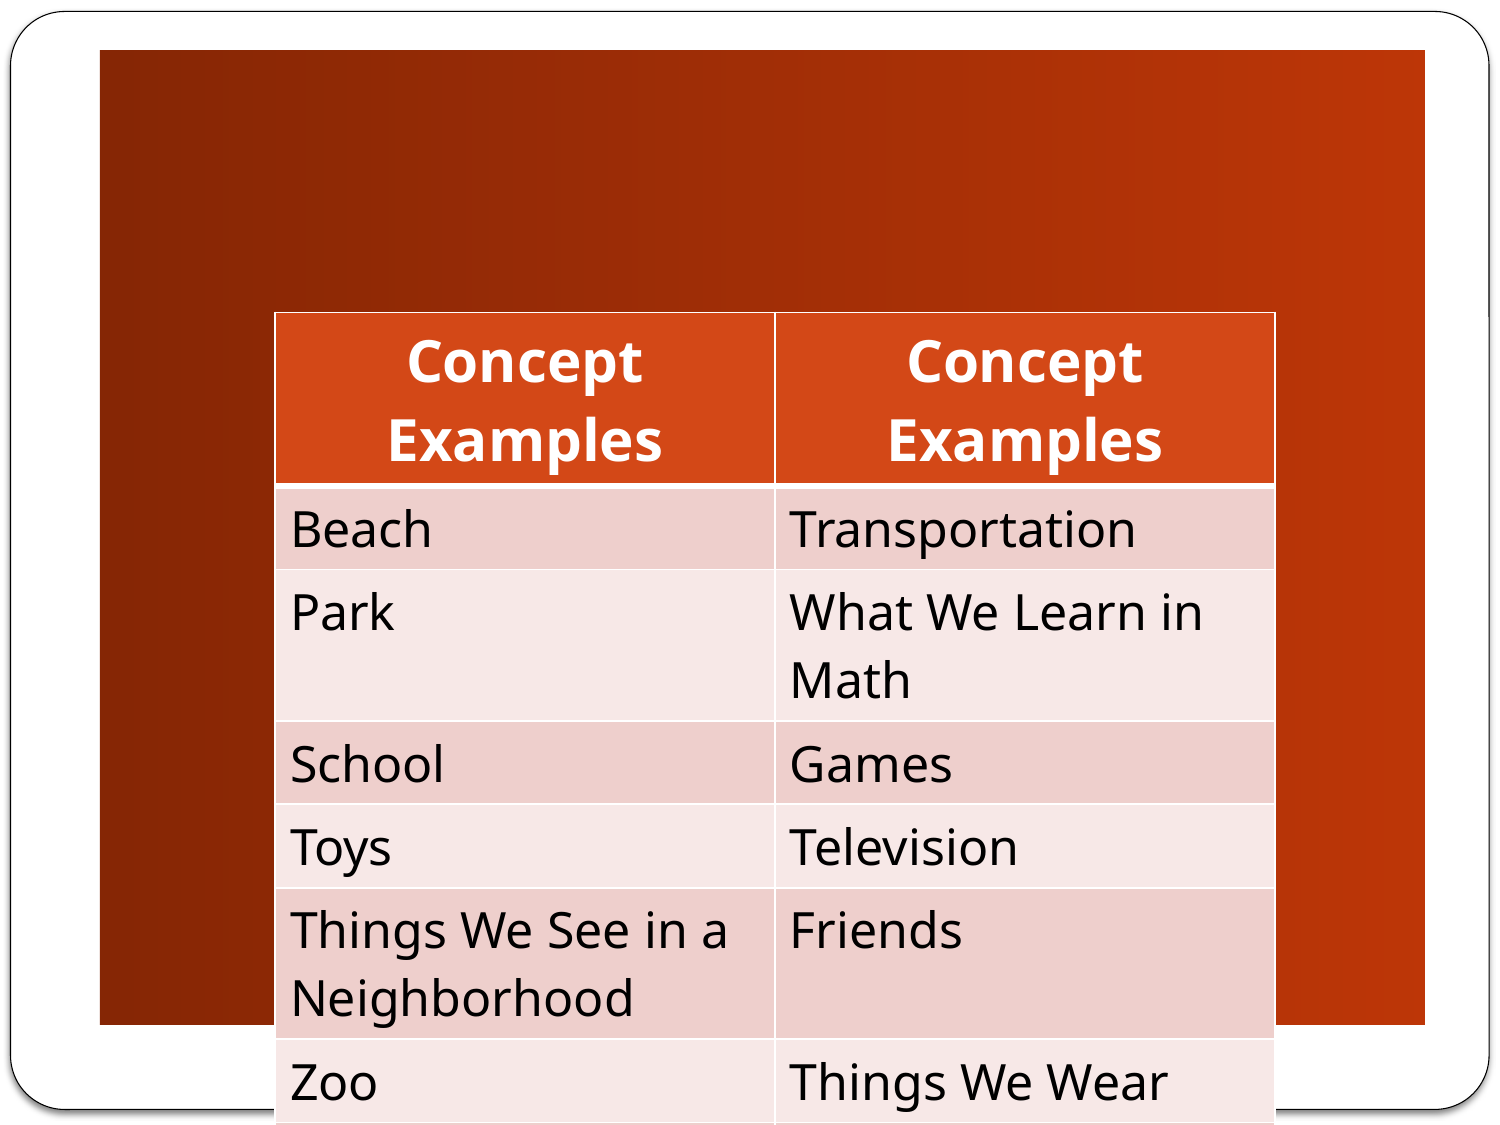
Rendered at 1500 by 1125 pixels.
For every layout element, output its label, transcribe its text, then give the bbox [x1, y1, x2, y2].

table_header Concept Examples [276, 313, 774, 483]
table_cell Beach [276, 489, 774, 569]
table_cell Zoo [276, 1040, 774, 1122]
table_cell School [276, 722, 774, 803]
table_cell Television [776, 805, 1274, 887]
table_cell Transportation [776, 489, 1274, 569]
table_cell Things We Wear [776, 1040, 1274, 1122]
table_cell Park [276, 570, 774, 720]
table_cell Things We See in a Neighborhood [276, 889, 774, 1038]
title Concept Mapping Activity [99, 50, 1425, 1025]
table_cell Toys [276, 805, 774, 887]
table_cell Games [776, 722, 1274, 803]
table_cell What We Learn in Math [776, 570, 1274, 720]
table_header Concept Examples [776, 313, 1274, 483]
table_cell Friends [776, 889, 1274, 1038]
